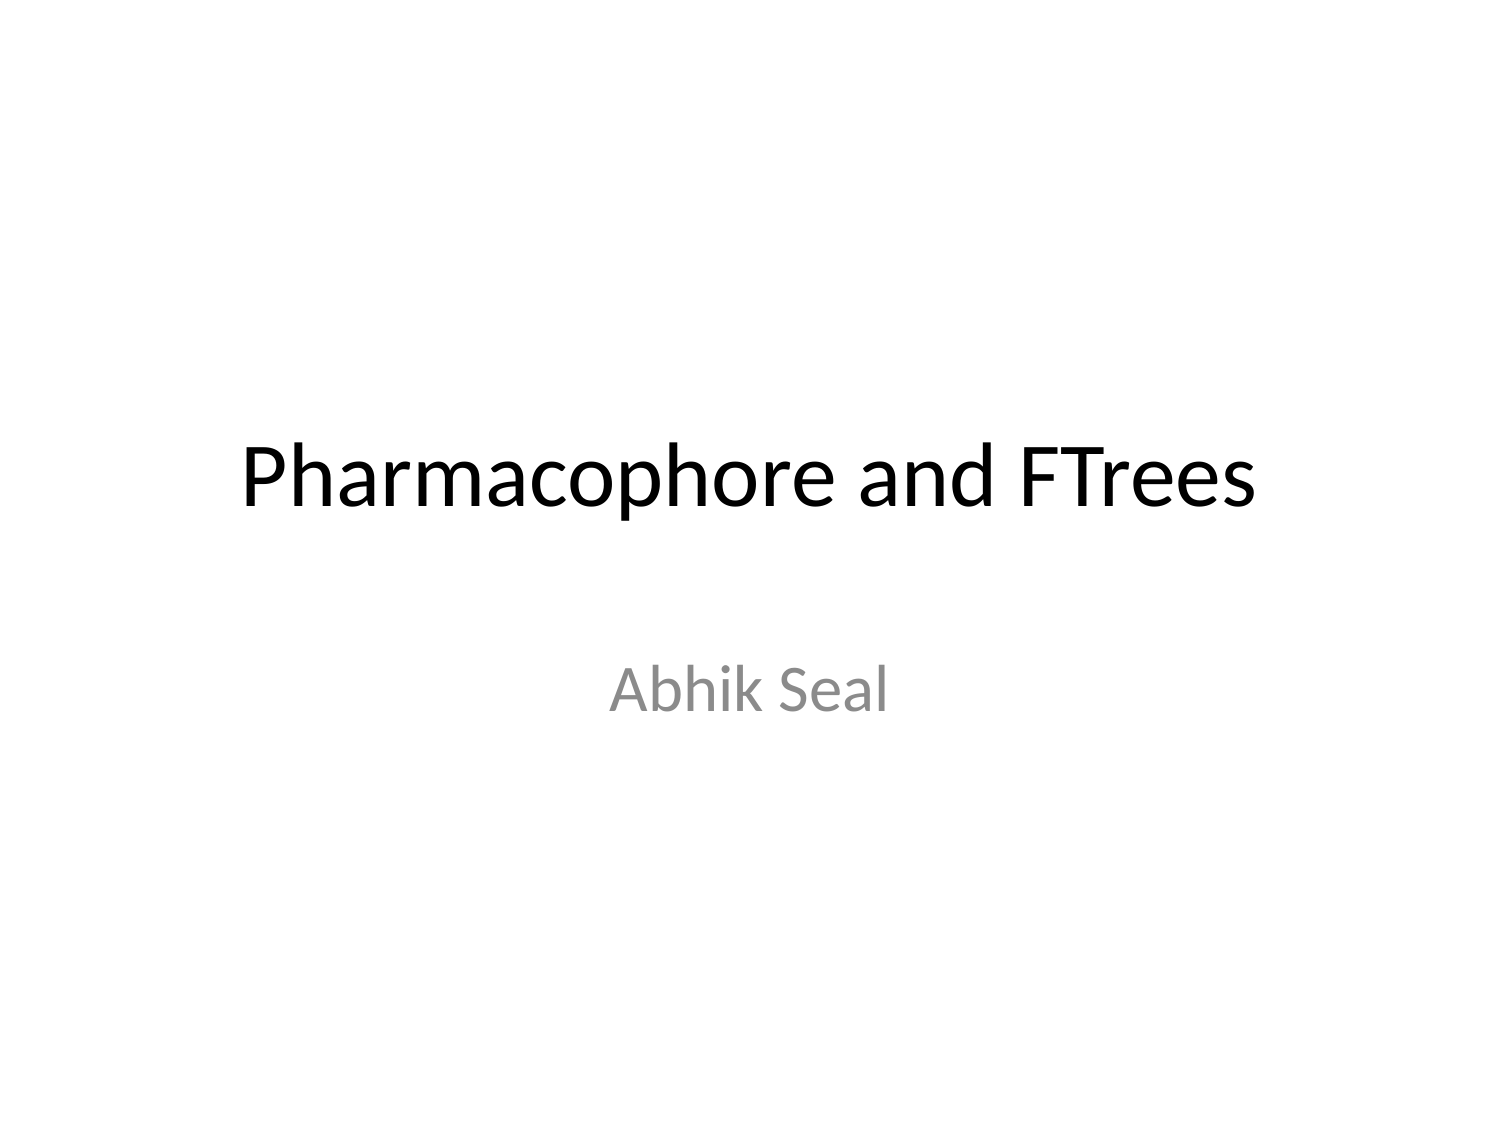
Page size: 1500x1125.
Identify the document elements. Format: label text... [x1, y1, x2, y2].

title Pharmacophore and FTrees [112, 349, 1388, 591]
subtitle Abhik Seal [225, 637, 1275, 925]
